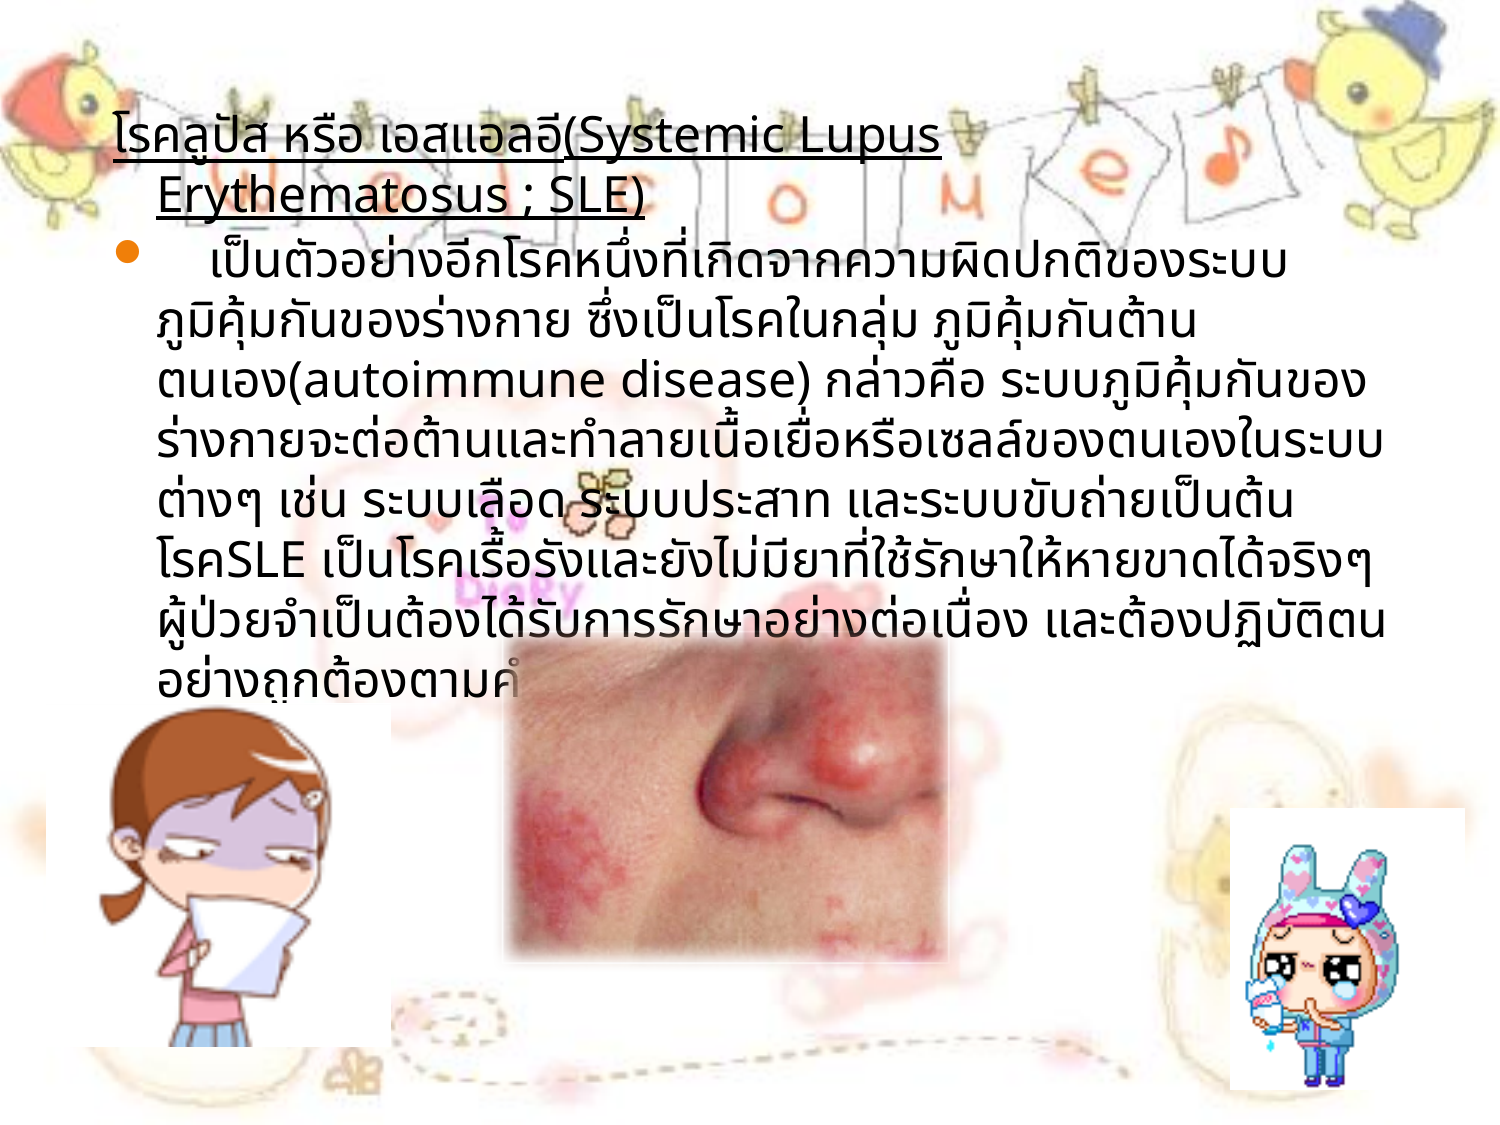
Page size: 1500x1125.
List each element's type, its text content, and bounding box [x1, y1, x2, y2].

list โรคลูปัส หรือ เอสแอลอี(Systemic Lupus Erythematosus ; SLE) เป็นตัวอย่างอีกโรคหนึ่งที่เกิดจากความผิดปกติของระบบภูมิคุ้มกันของร่างกาย ซึ่งเป็นโรคในกลุ่ม ภูมิคุ้มกันต้านตนเอง(autoimmune disease) กล่าวคือ ระบบภูมิคุ้มกันของร่างกายจะต่อต้านและทำลายเนื้อเยื่อหรือเซลล์ของตนเองในระบบต่างๆ เช่น ระบบเลือด ระบบประสาท และระบบขับถ่ายเป็นต้น โรคSLE เป็นโรคเรื้อรังและยังไม่มียาที่ใช้รักษาให้หายขาดได้จริงๆ ผู้ป่วยจำเป็นต้องได้รับการรักษาอย่างต่อเนื่อง และต้องปฏิบัติตนอย่างถูกต้องตามคำแนะนำของแพทย์ [82, 86, 1425, 774]
picture [0, 0, 1500, 1125]
